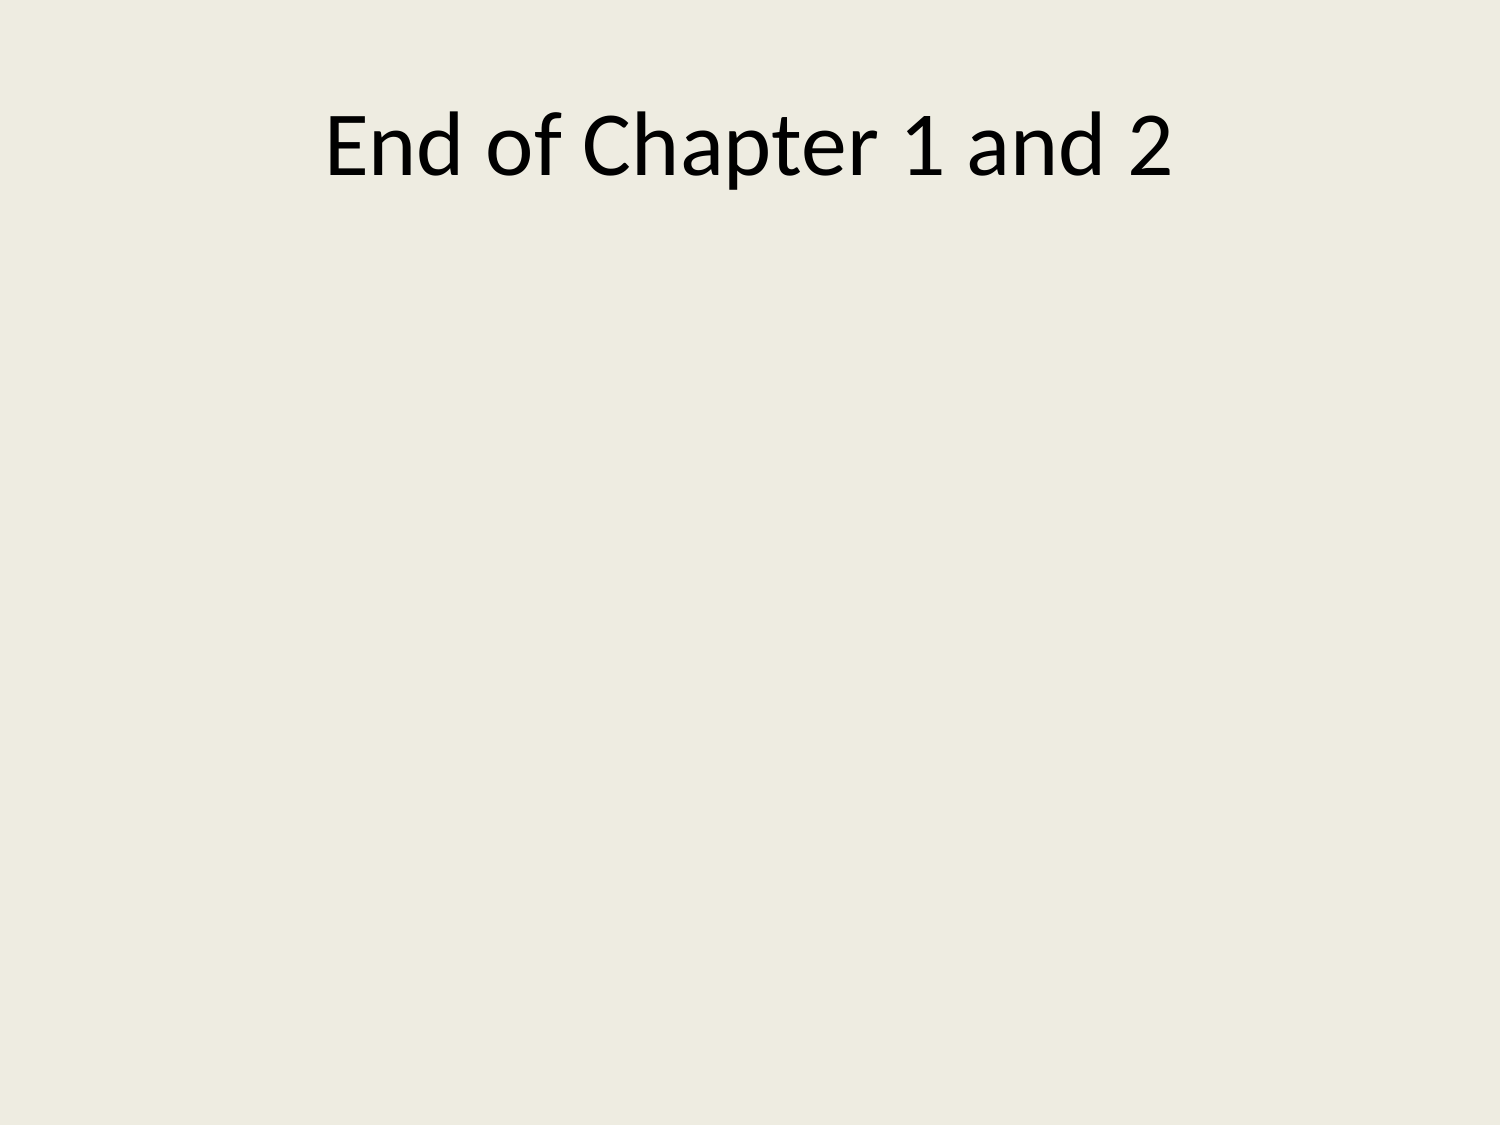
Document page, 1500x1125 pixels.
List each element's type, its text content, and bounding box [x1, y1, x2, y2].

title End of Chapter 1 and 2 [75, 45, 1425, 233]
